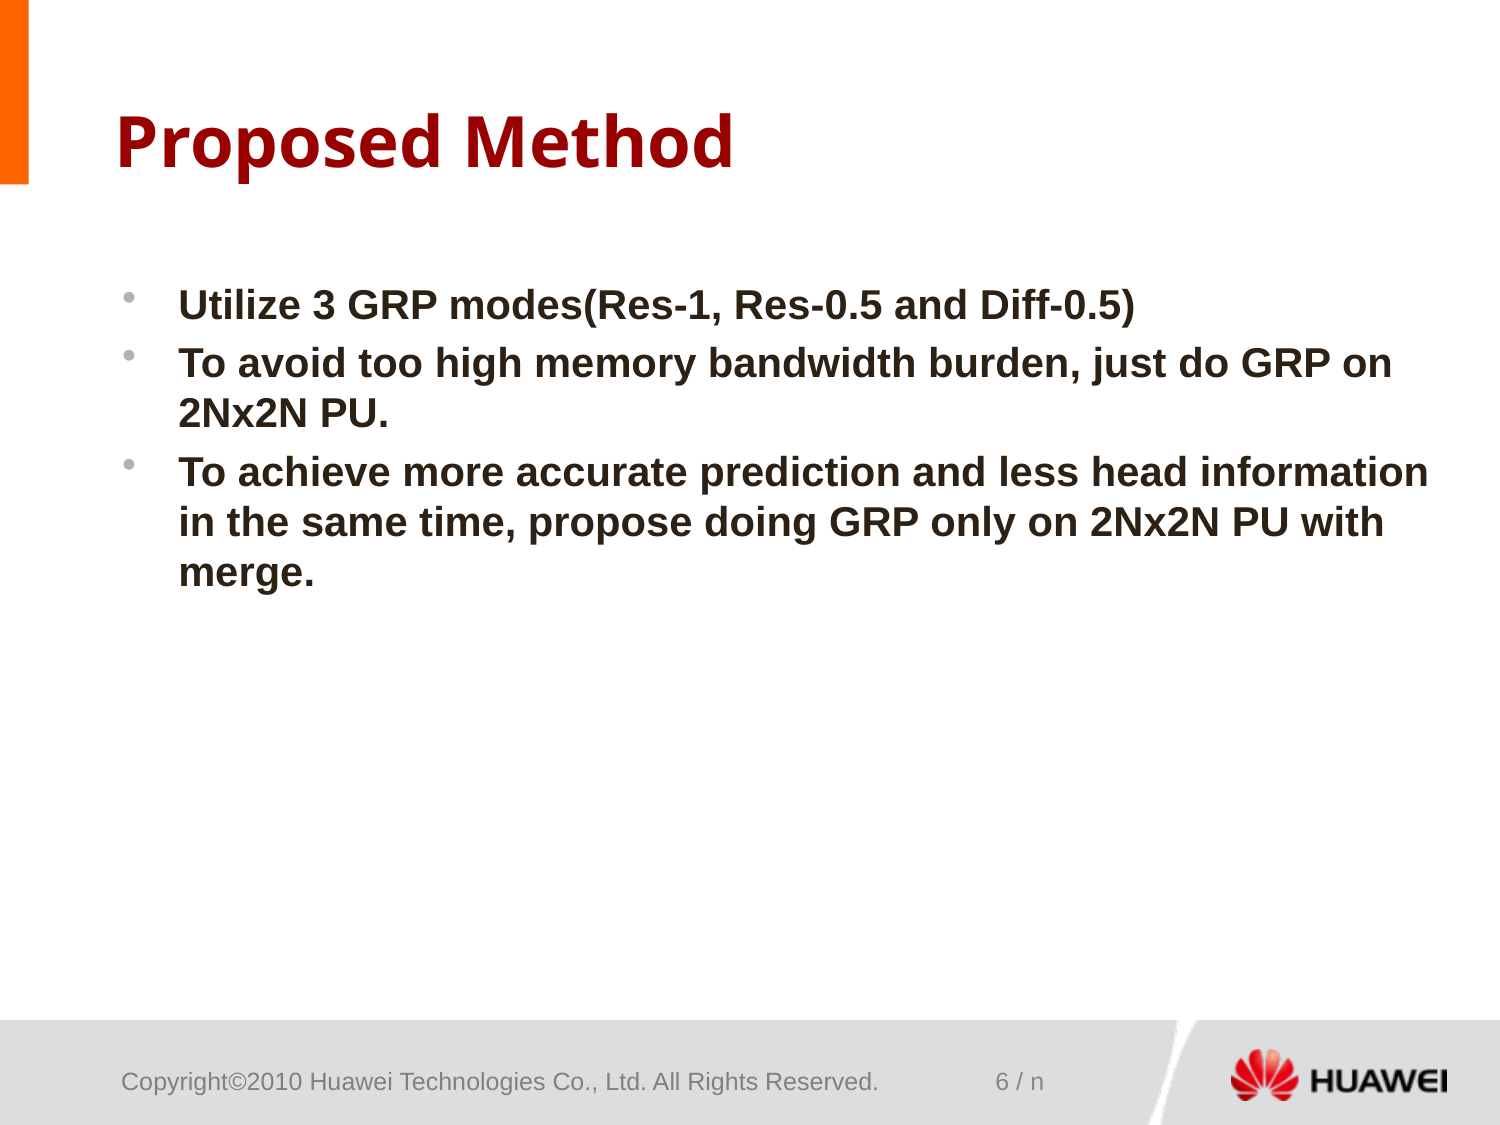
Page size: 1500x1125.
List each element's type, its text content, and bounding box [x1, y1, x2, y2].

picture [0, 1020, 1500, 1125]
list Utilize 3 GRP modes(Res-1, Res-0.5 and Diff-0.5) To avoid too high memory bandwidth burden, just do GRP on 2Nx2N PU. To achieve more accurate prediction and less head information in the same time, propose doing GRP only on 2Nx2N PU with merge. [107, 270, 1447, 947]
title Proposed Method [99, 45, 1447, 233]
